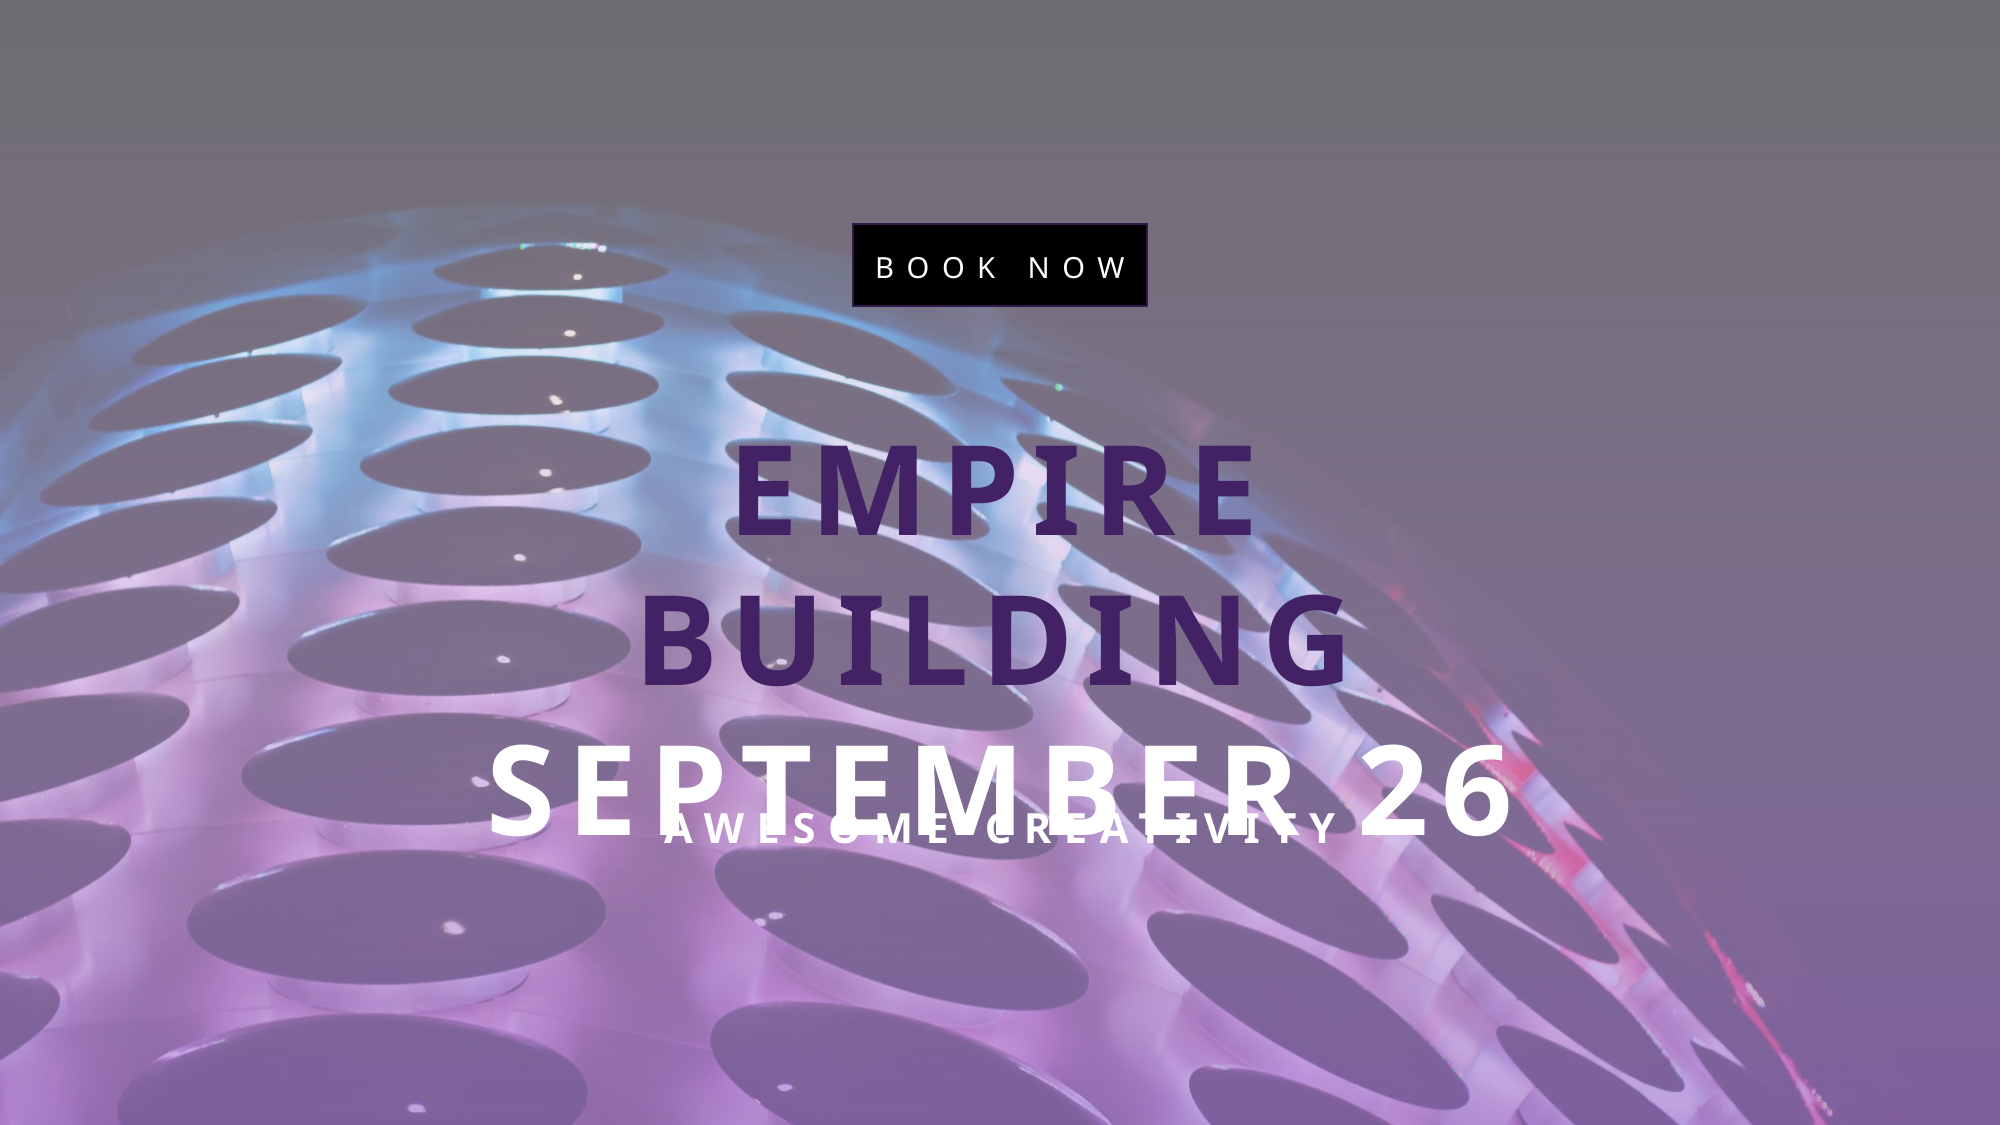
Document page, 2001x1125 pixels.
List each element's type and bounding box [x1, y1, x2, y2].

text_box [852, 224, 1147, 307]
picture [0, 0, 2000, 1125]
